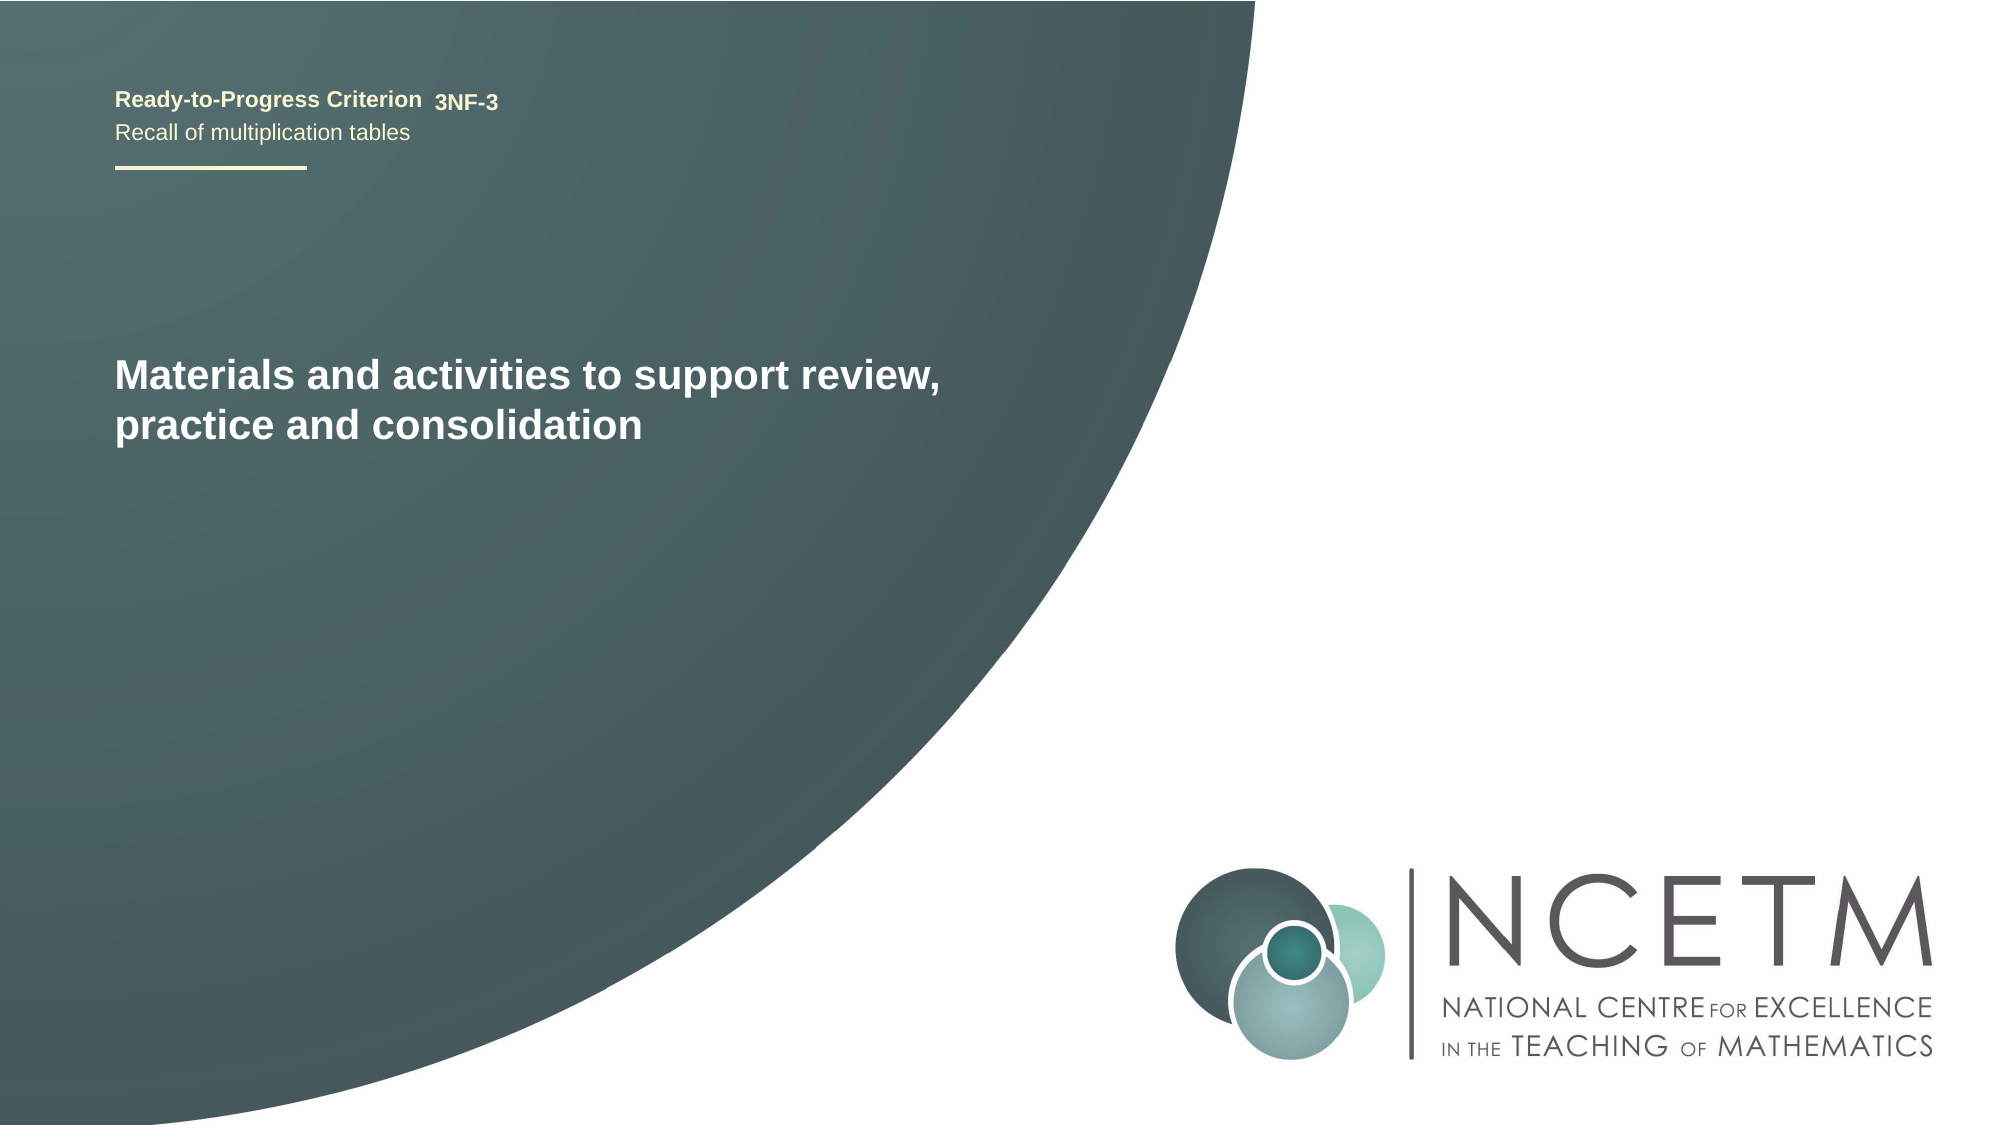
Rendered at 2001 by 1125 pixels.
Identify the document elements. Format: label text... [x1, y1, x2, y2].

list Recall of multiplication tables [99, 109, 1121, 160]
picture [0, 1, 2001, 1125]
list 3NF-3 [393, 80, 590, 130]
